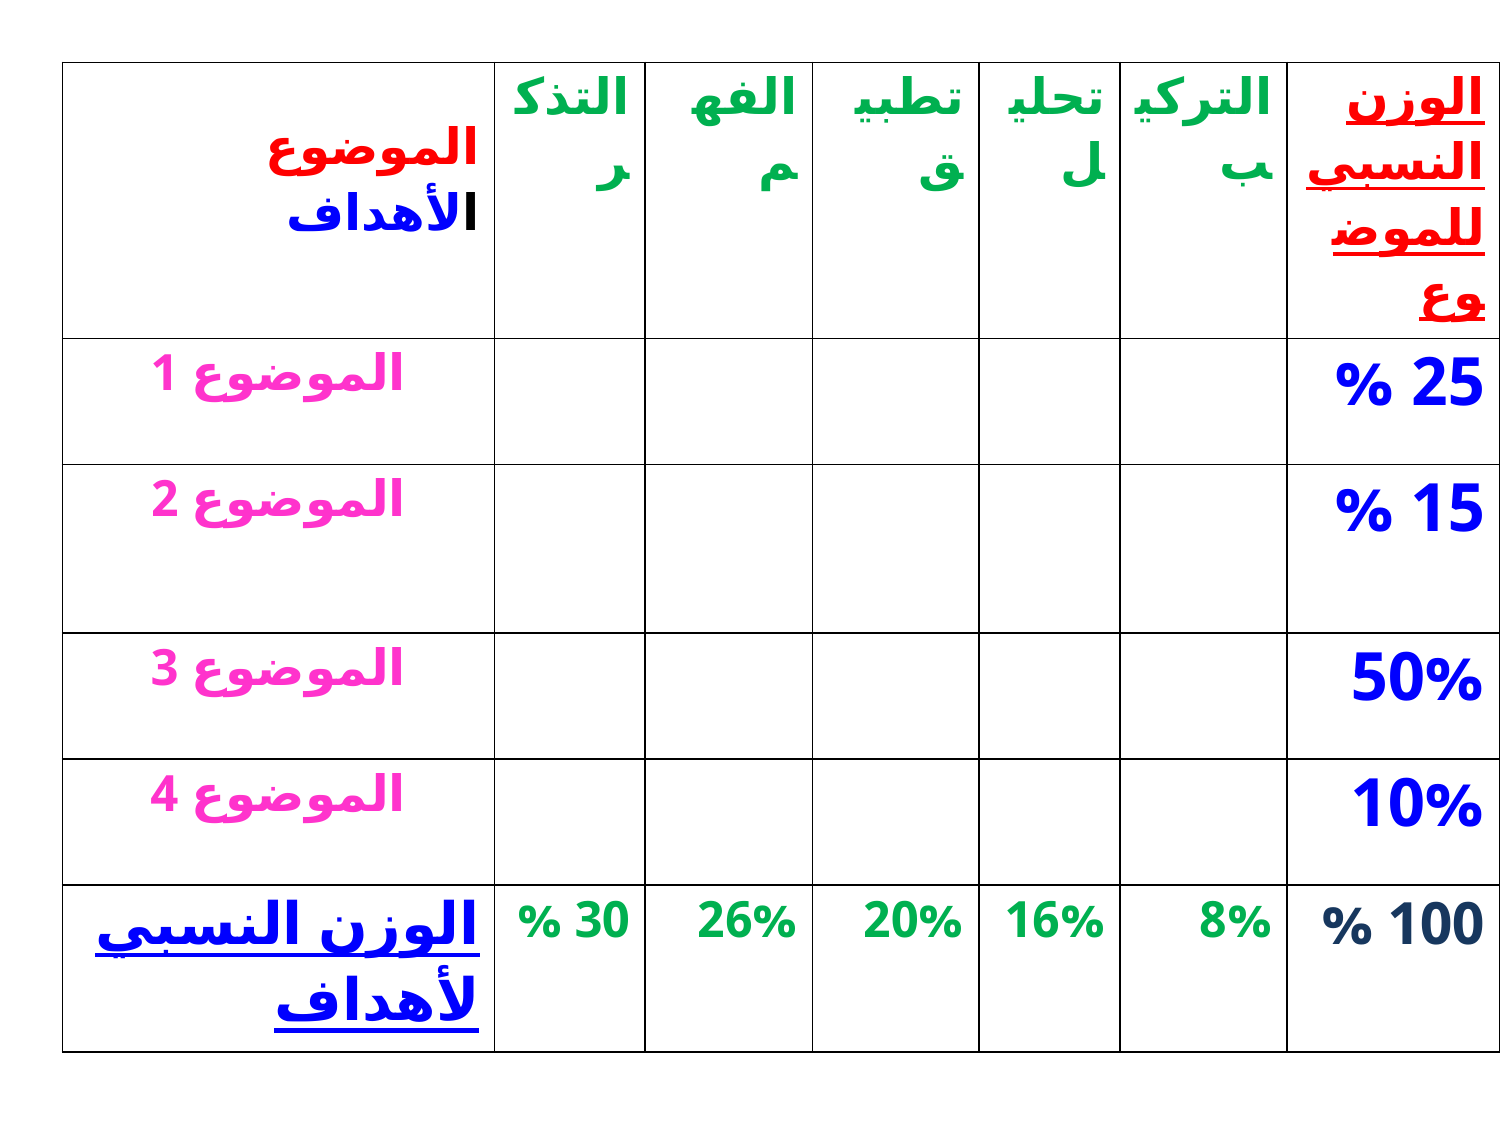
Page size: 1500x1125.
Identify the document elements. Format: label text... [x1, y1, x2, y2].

table_cell [813, 465, 978, 632]
table_cell [495, 465, 644, 632]
table_cell 30 % [495, 886, 644, 1051]
table_cell 15 % [1288, 465, 1499, 632]
table_cell الوزن النسبي لأهداف [63, 886, 494, 1051]
table_cell 16% [980, 886, 1119, 1051]
table_cell [980, 760, 1119, 884]
table_cell [980, 339, 1119, 464]
table_cell [1121, 760, 1286, 884]
table_cell [646, 465, 812, 632]
table_cell 10% [1288, 760, 1499, 884]
table_cell 100 % [1288, 886, 1499, 1051]
table_cell 50% [1288, 634, 1499, 758]
table_cell [813, 760, 978, 884]
table_header تطبيق [813, 63, 978, 338]
table_cell [813, 339, 978, 464]
table_header التركيب [1121, 63, 1286, 338]
table_cell الموضوع 4 [63, 760, 494, 884]
table_header الوزن النسبي للموضوع [1288, 63, 1499, 338]
table_cell 8% [1121, 886, 1286, 1051]
table_cell [1121, 634, 1286, 758]
table_cell [980, 634, 1119, 758]
table_header التذكر [495, 63, 644, 338]
table_cell 20% [813, 886, 978, 1051]
table_cell [495, 760, 644, 884]
table_cell الموضوع 3 [63, 634, 494, 758]
table_cell [646, 339, 812, 464]
table_cell [1121, 465, 1286, 632]
table_cell الموضوع 2 [63, 465, 494, 632]
table_cell 25 % [1288, 339, 1499, 464]
table_cell الموضوع 1 [63, 339, 494, 464]
table_cell [495, 339, 644, 464]
table_cell [813, 634, 978, 758]
table_header تحليل [980, 63, 1119, 338]
table_cell [646, 634, 812, 758]
table_cell [646, 760, 812, 884]
table_header الفهم [646, 63, 812, 338]
table_cell [980, 465, 1119, 632]
table_cell [1121, 339, 1286, 464]
table_cell [495, 634, 644, 758]
table_cell 26% [646, 886, 812, 1051]
table_header الموضوع الأهداف [63, 63, 494, 338]
